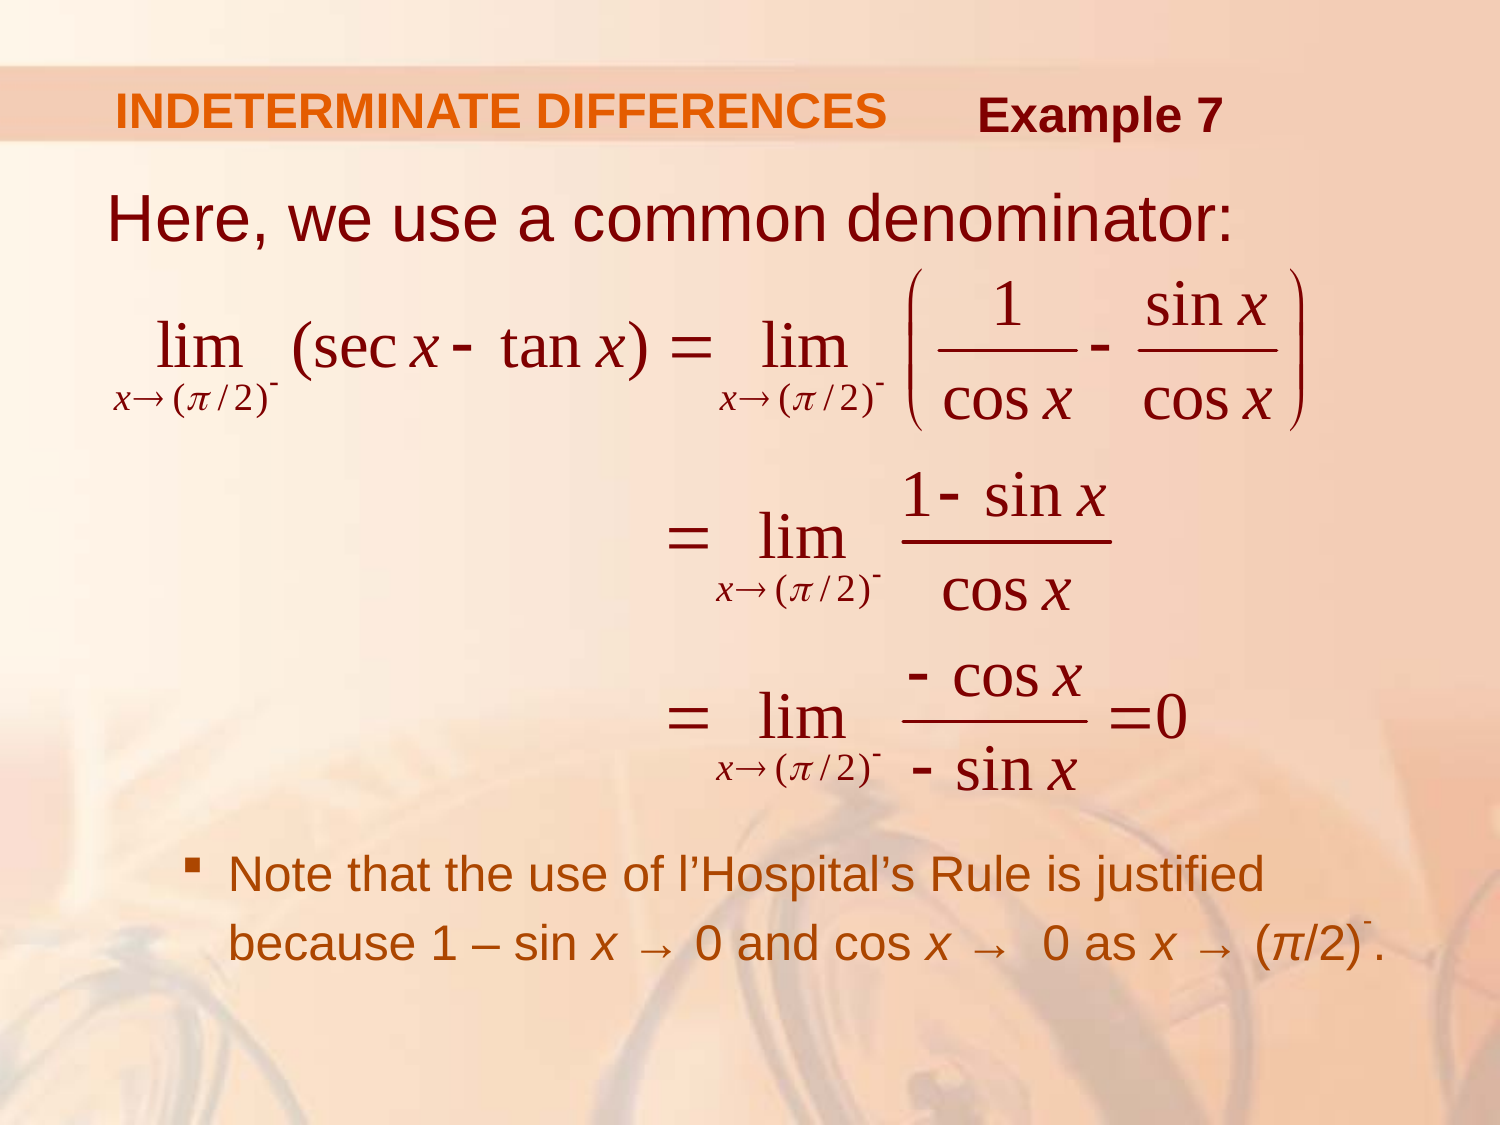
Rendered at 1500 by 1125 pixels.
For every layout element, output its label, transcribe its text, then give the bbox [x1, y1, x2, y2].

title INDETERMINATE DIFFERENCES [99, 60, 976, 142]
text_box Example 7 [962, 74, 1425, 150]
list Here, we use a common denominator: Note that the use of l’Hospital’s Rule is justified because 1 – sin x → 0 and cos x → 0 as x → (π/2)-. [90, 142, 1499, 1107]
picture [0, 0, 1500, 1125]
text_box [101, 252, 1326, 804]
